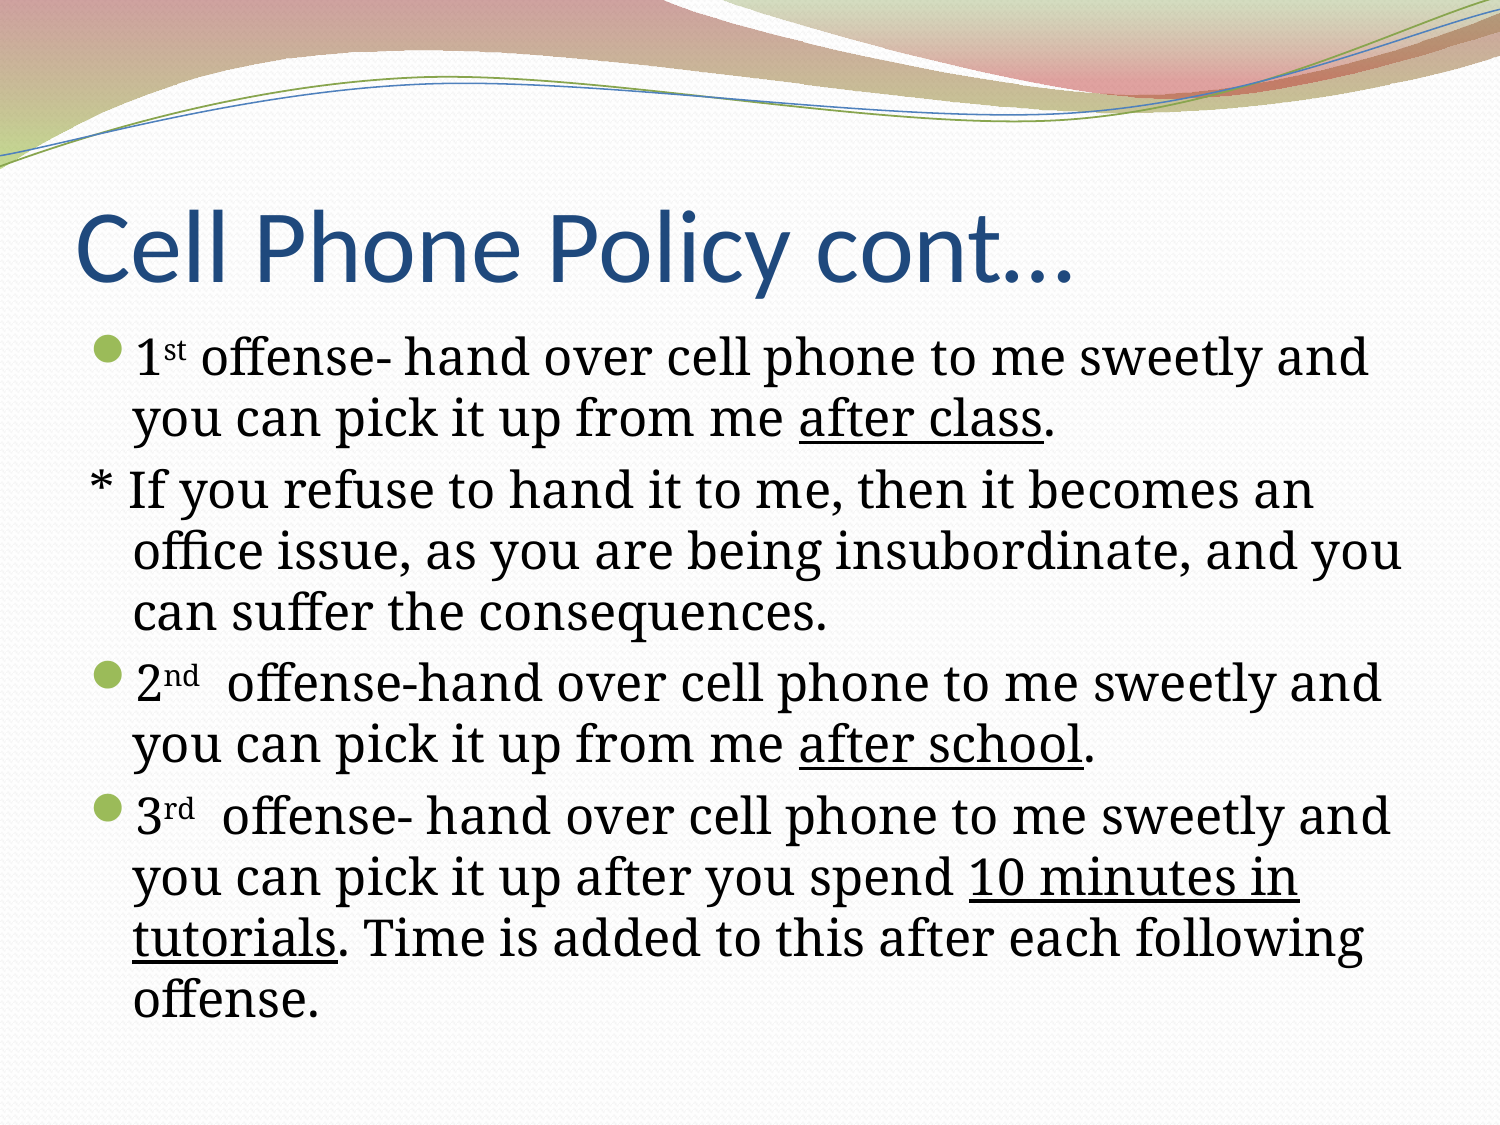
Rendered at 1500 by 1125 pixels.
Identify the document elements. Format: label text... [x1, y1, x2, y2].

list 1st offense- hand over cell phone to me sweetly and you can pick it up from me after class. * If you refuse to hand it to me, then it becomes an office issue, as you are being insubordinate, and you can suffer the consequences. 2nd offense-hand over cell phone to me sweetly and you can pick it up from me after school. 3rd offense- hand over cell phone to me sweetly and you can pick it up after you spend 10 minutes in tutorials. Time is added to this after each following offense. [75, 317, 1425, 1038]
title Cell Phone Policy cont… [75, 115, 1425, 303]
